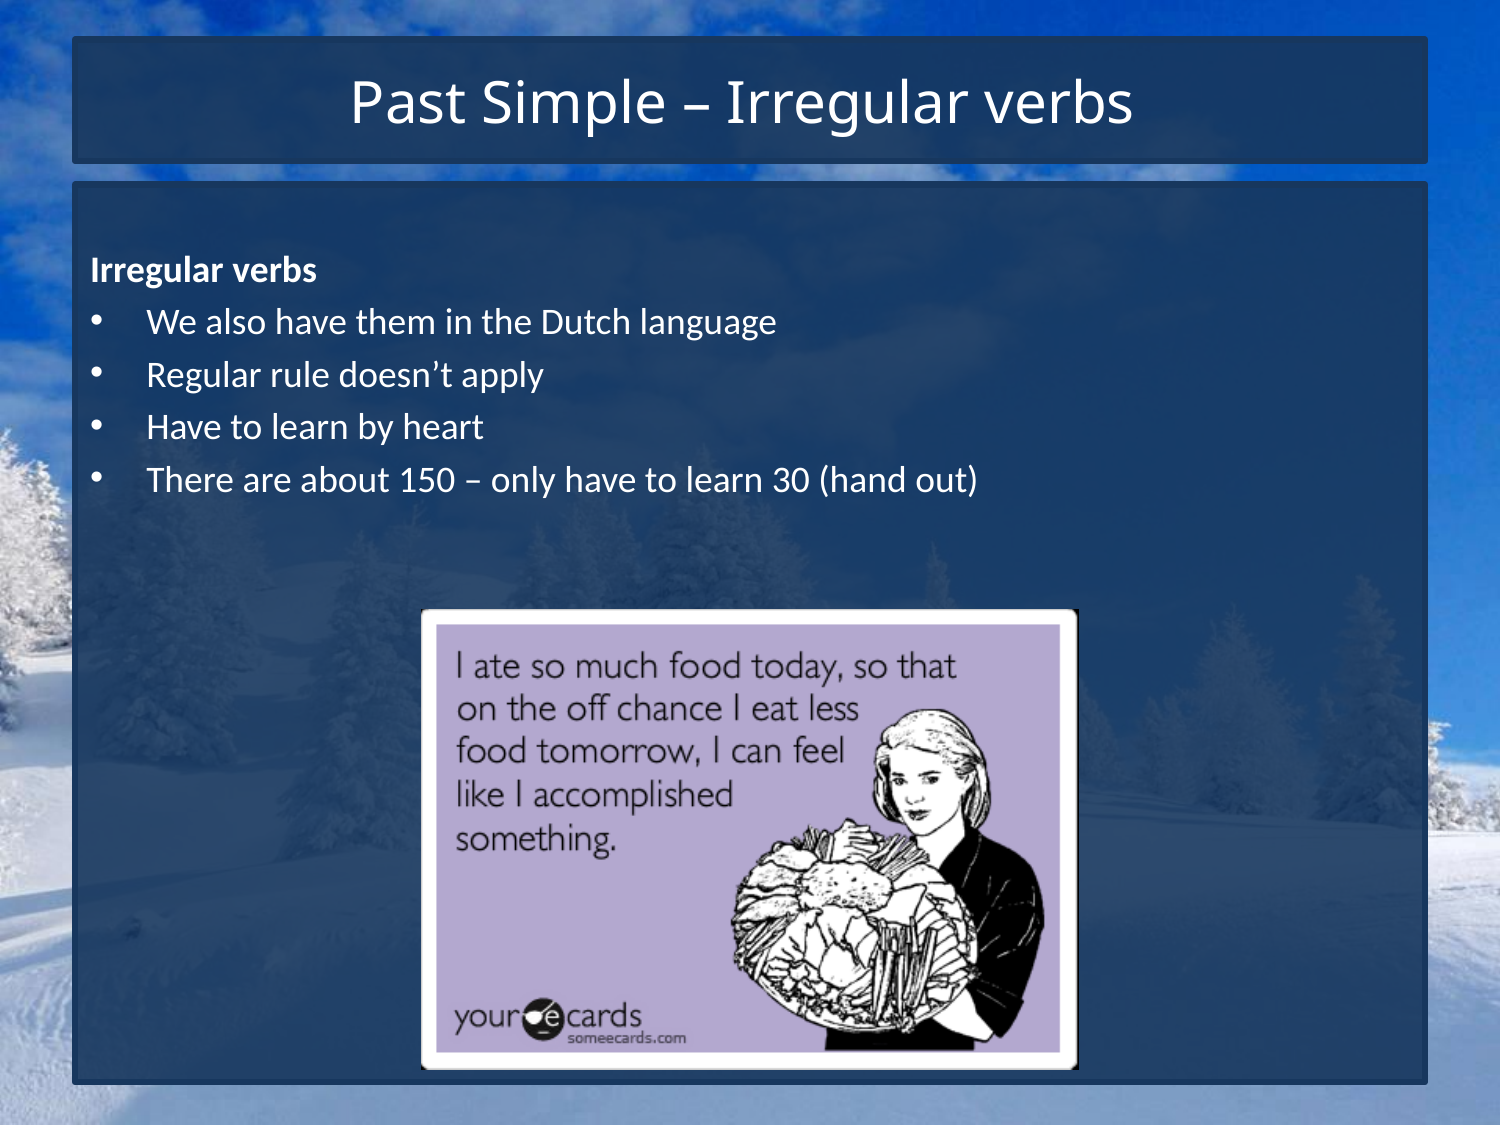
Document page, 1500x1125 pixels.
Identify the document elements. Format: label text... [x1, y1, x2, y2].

title Past Simple – Irregular verbs [72, 36, 1428, 164]
picture [0, 0, 1500, 1125]
list Irregular verbs We also have them in the Dutch language Regular rule doesn’t apply Have to learn by heart There are about 150 – only have to learn 30 (hand out) [72, 181, 1428, 1085]
